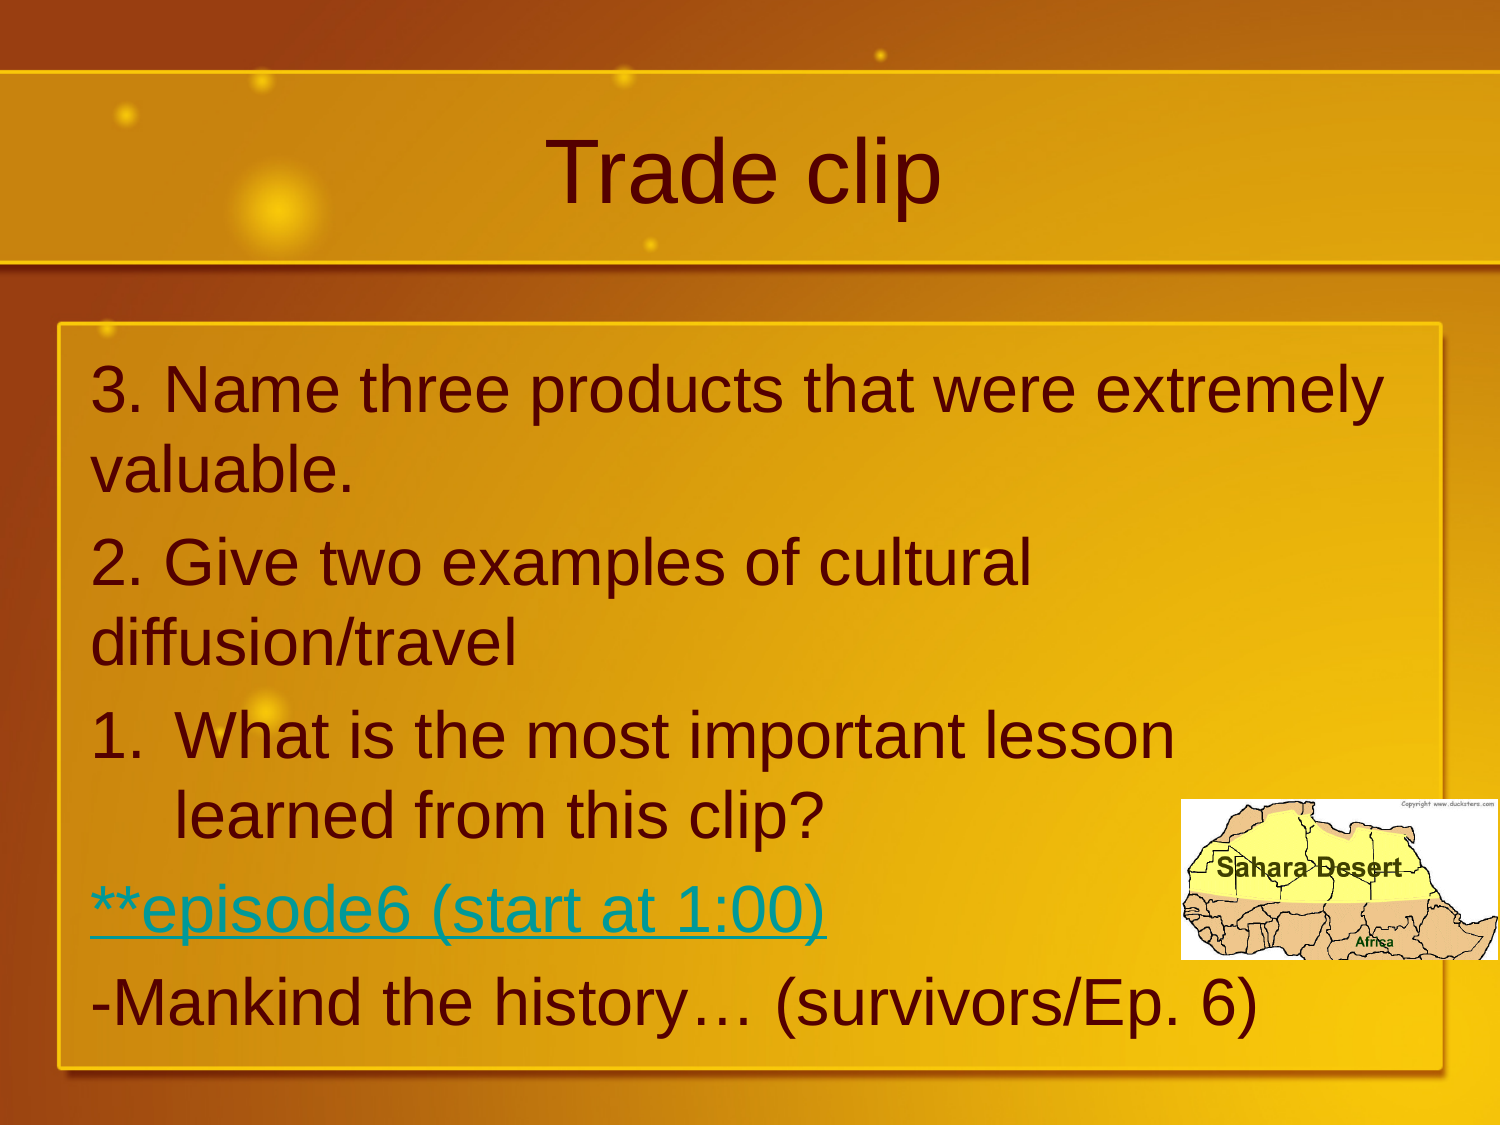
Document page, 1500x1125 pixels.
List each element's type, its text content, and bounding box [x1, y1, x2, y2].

title Trade clip [29, 77, 1460, 256]
picture [0, 0, 1500, 1125]
list 3. Name three products that were extremely valuable. 2. Give two examples of cultural diffusion/travel What is the most important lesson learned from this clip? **episode6 (start at 1:00) -Mankind the history… (survivors/Ep. 6) [74, 337, 1426, 1059]
